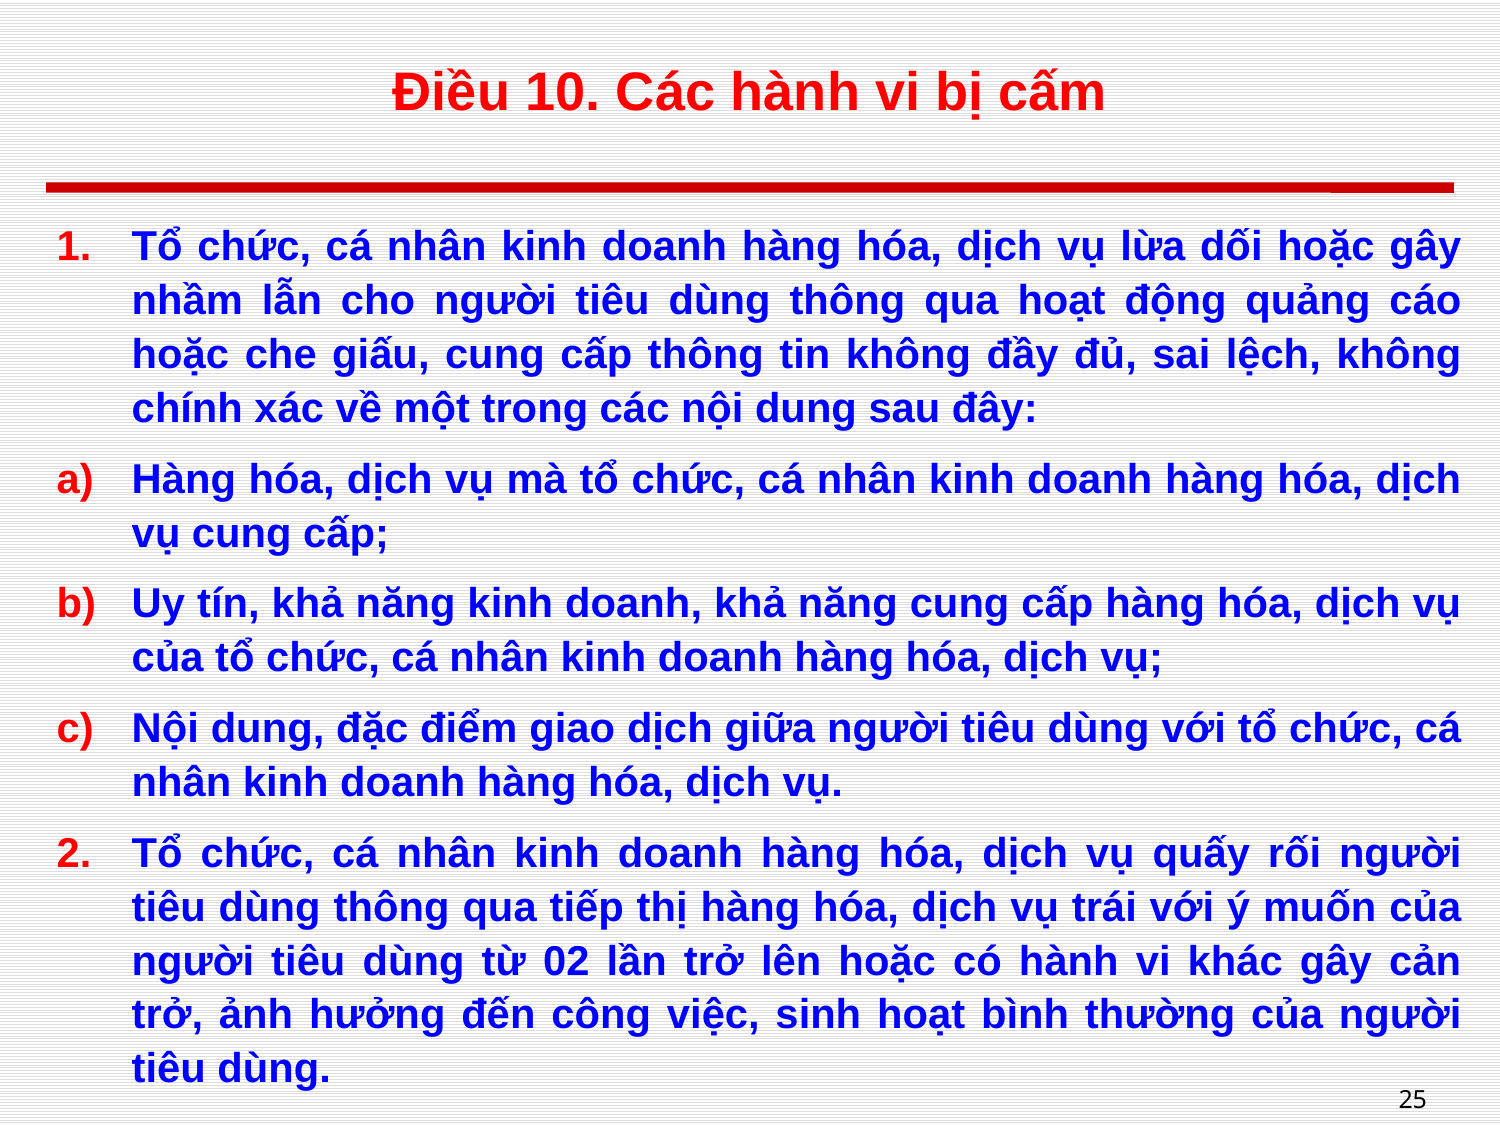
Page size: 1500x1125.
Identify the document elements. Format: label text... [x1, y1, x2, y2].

title Điều 10. Các hành vi bị cấm [38, 24, 1463, 150]
text_box Tổ chức, cá nhân kinh doanh hàng hóa, dịch vụ lừa dối hoặc gây nhầm lẫn cho người tiêu dùng thông qua hoạt động quảng cáo hoặc che giấu, cung cấp thông tin không đầy đủ, sai lệch, không chính xác về một trong các nội dung sau đây: Hàng hóa, dịch vụ mà tổ chức, cá nhân kinh doanh hàng hóa, dịch vụ cung cấp; Uy tín, khả năng kinh doanh, khả năng cung cấp hàng hóa, dịch vụ của tổ chức, cá nhân kinh doanh hàng hóa, dịch vụ; Nội dung, đặc điểm giao dịch giữa người tiêu dùng với tổ chức, cá nhân kinh doanh hàng hóa, dịch vụ. Tổ chức, cá nhân kinh doanh hàng hóa, dịch vụ quấy rối người tiêu dùng thông qua tiếp thị hàng hóa, dịch vụ trái với ý muốn của người tiêu dùng từ 02 lần trở lên hoặc có hành vi khác gây cản trở, ảnh hưởng đến công việc, sinh hoạt bình thường của người tiêu dùng. [23, 199, 1477, 1088]
